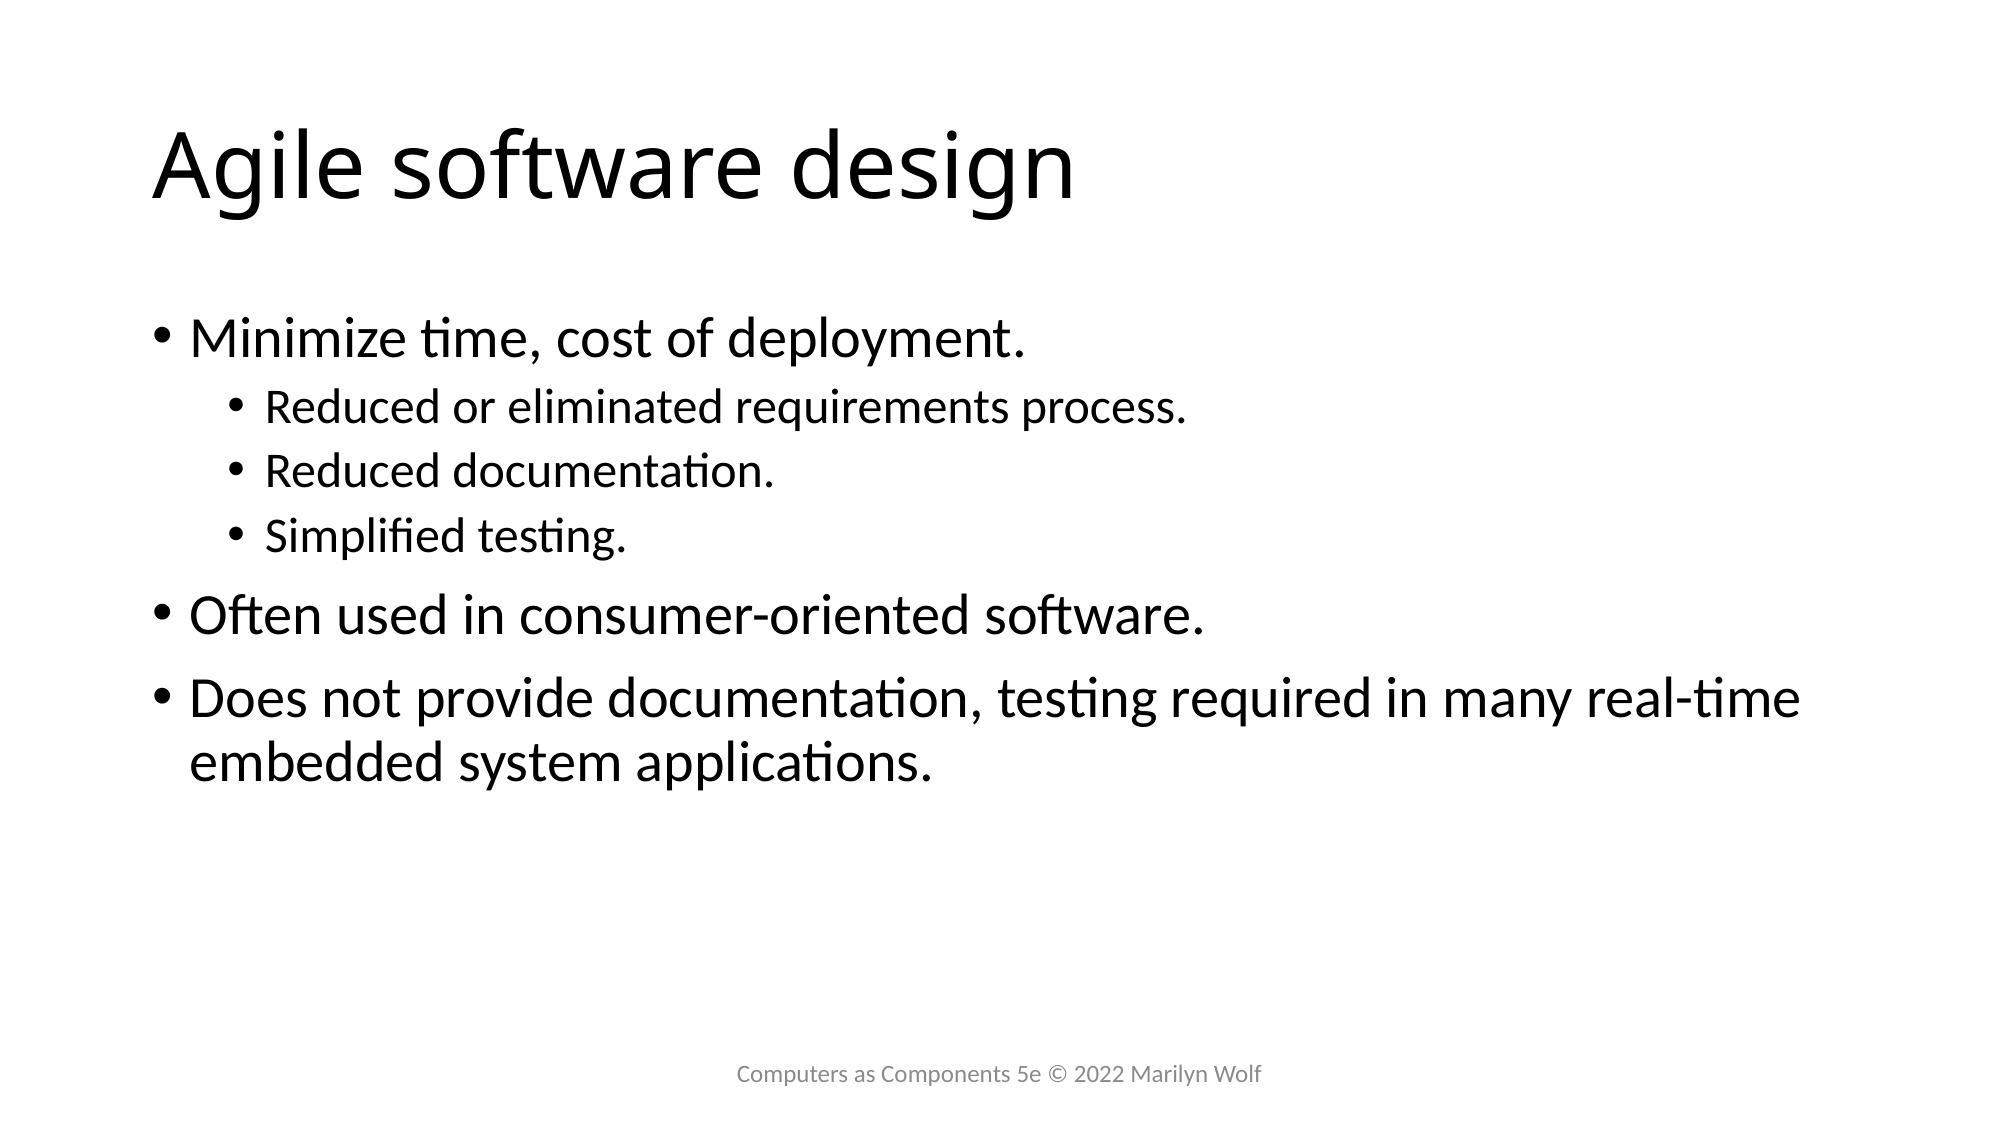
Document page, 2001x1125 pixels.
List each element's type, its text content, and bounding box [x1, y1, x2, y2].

footer Computers as Components 5e © 2022 Marilyn Wolf [662, 1042, 1338, 1103]
title Agile software design [137, 59, 1863, 278]
list Minimize time, cost of deployment. Reduced or eliminated requirements process. Reduced documentation. Simplified testing. Often used in consumer-oriented software. Does not provide documentation, testing required in many real-time embedded system applications. [137, 299, 1863, 1014]
